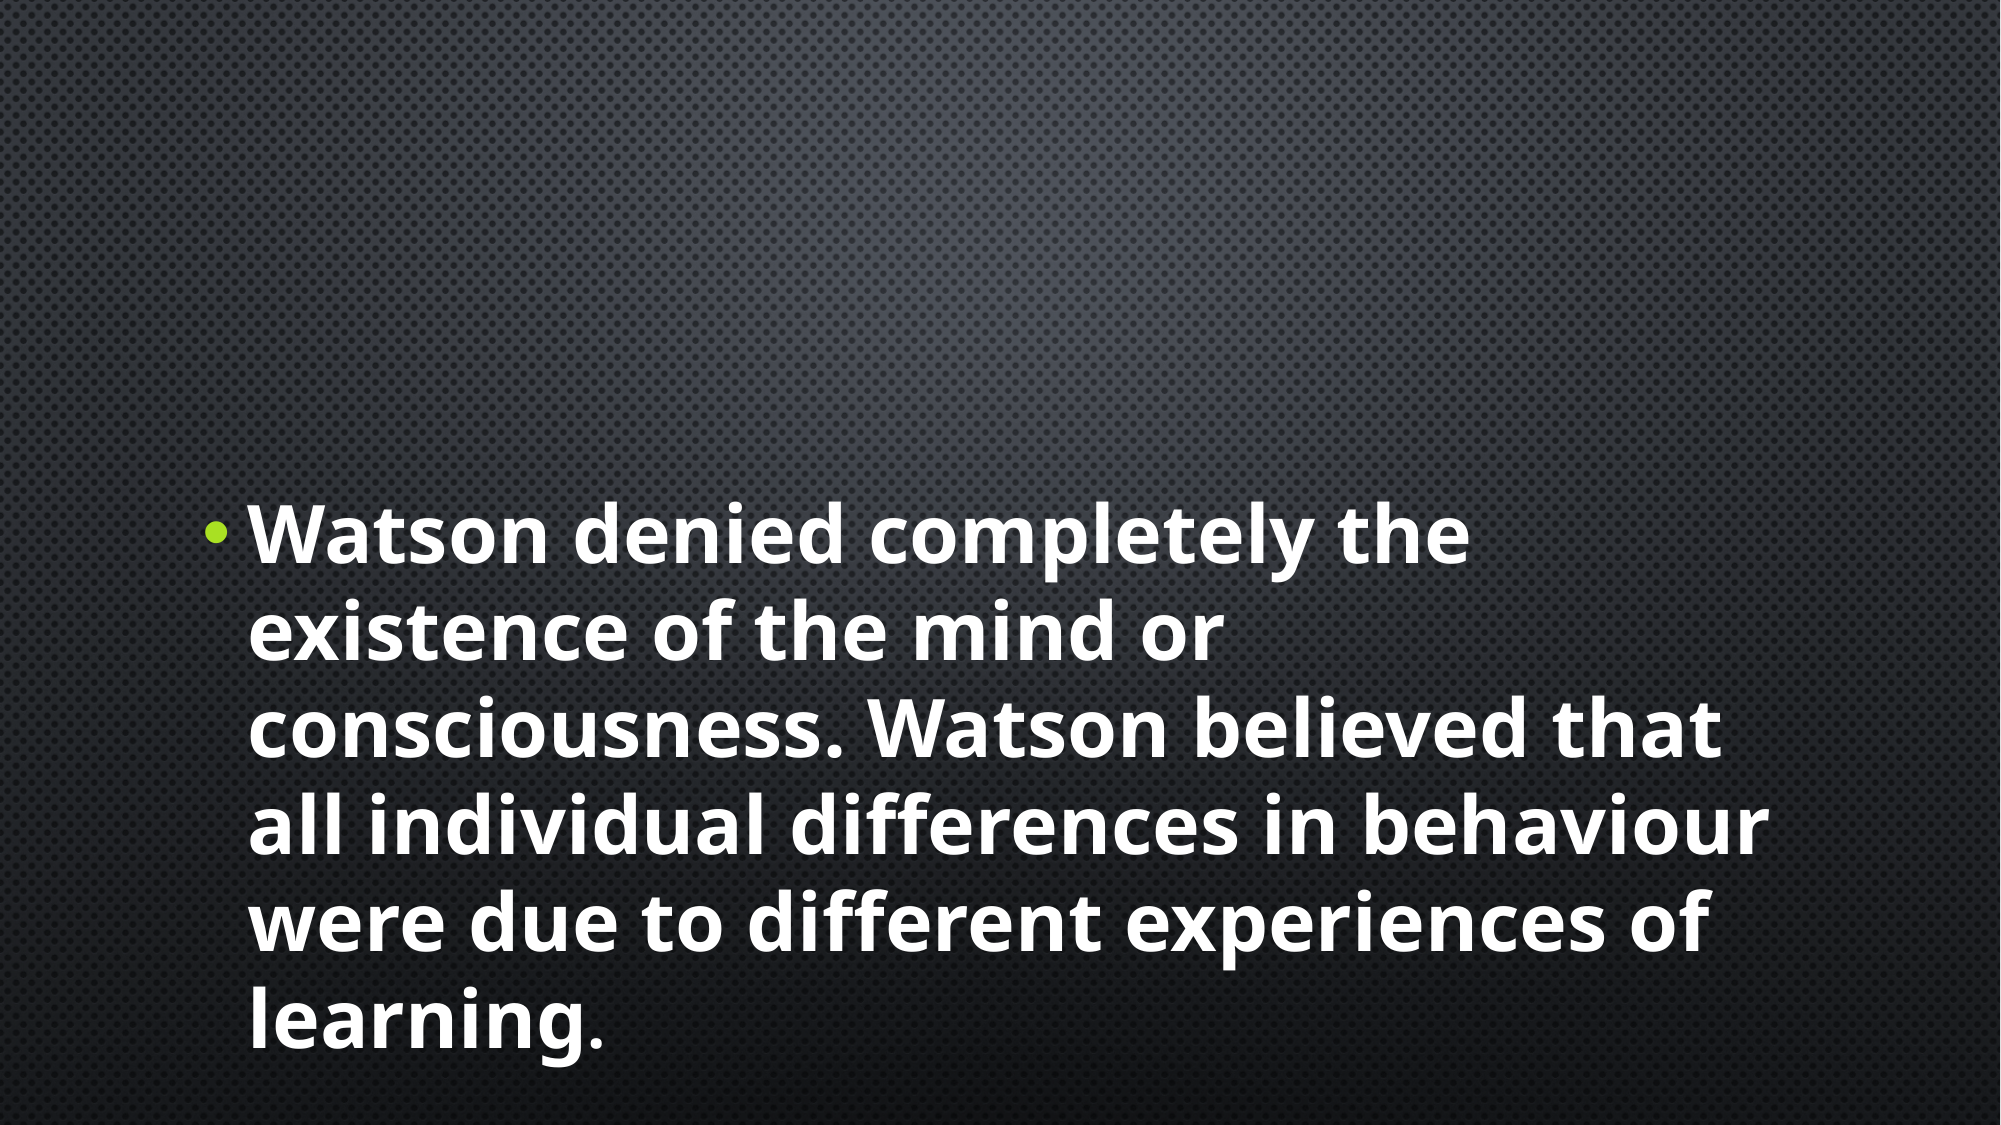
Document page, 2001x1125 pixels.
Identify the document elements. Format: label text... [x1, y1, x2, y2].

list Watson denied completely the existence of the mind or consciousness. Watson believed that all individual differences in behaviour were due to different experiences of learning. [187, 16, 1813, 1074]
